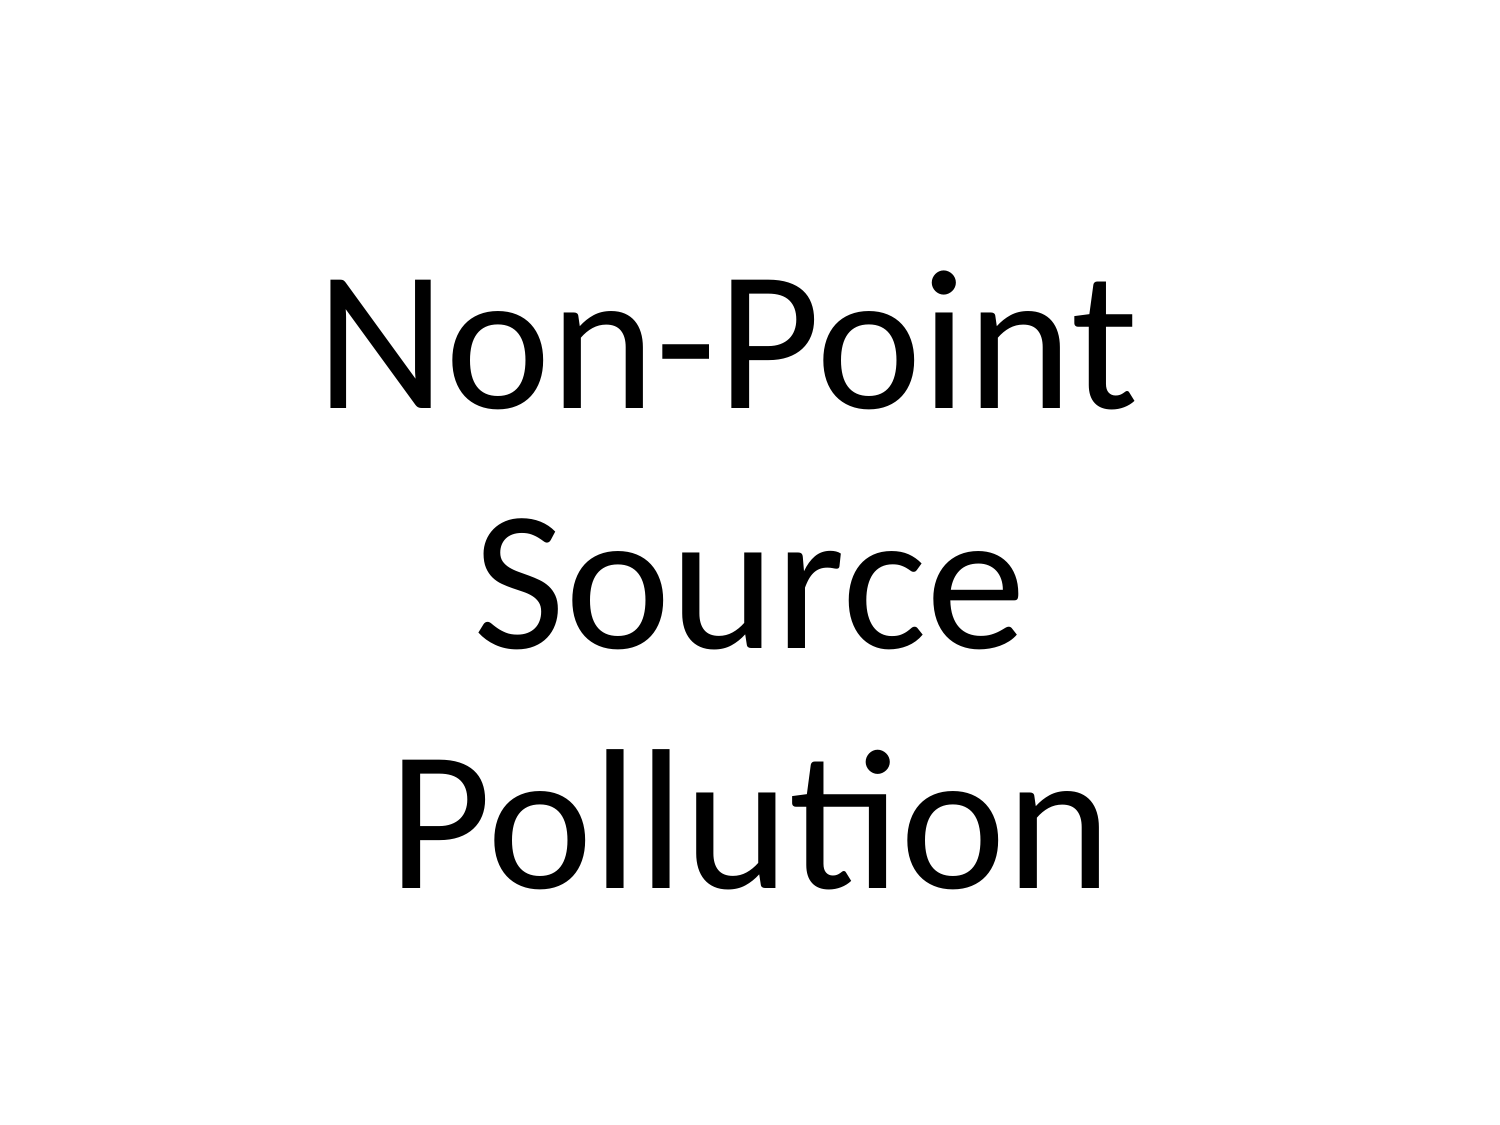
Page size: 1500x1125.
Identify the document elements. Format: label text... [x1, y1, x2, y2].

title Non-Point Source Pollution [112, 50, 1388, 1088]
